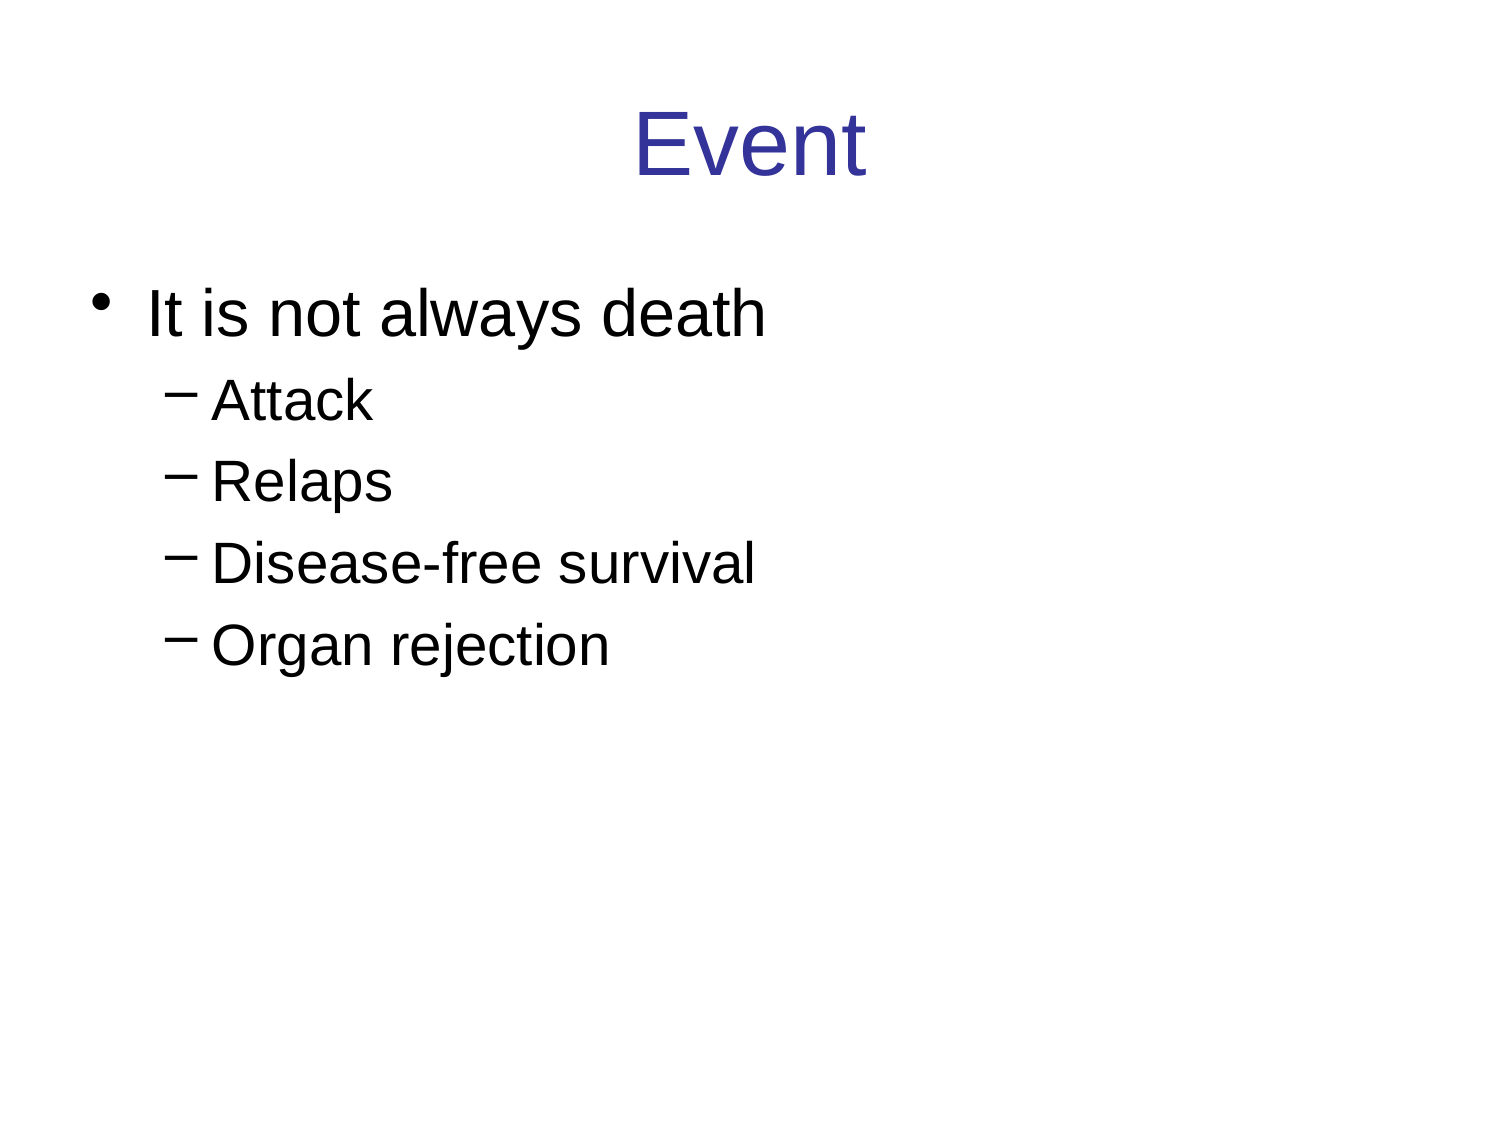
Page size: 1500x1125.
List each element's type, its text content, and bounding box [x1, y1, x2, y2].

list It is not always death Attack Relaps Disease-free survival Organ rejection [74, 262, 1426, 1006]
title Event [74, 44, 1426, 233]
